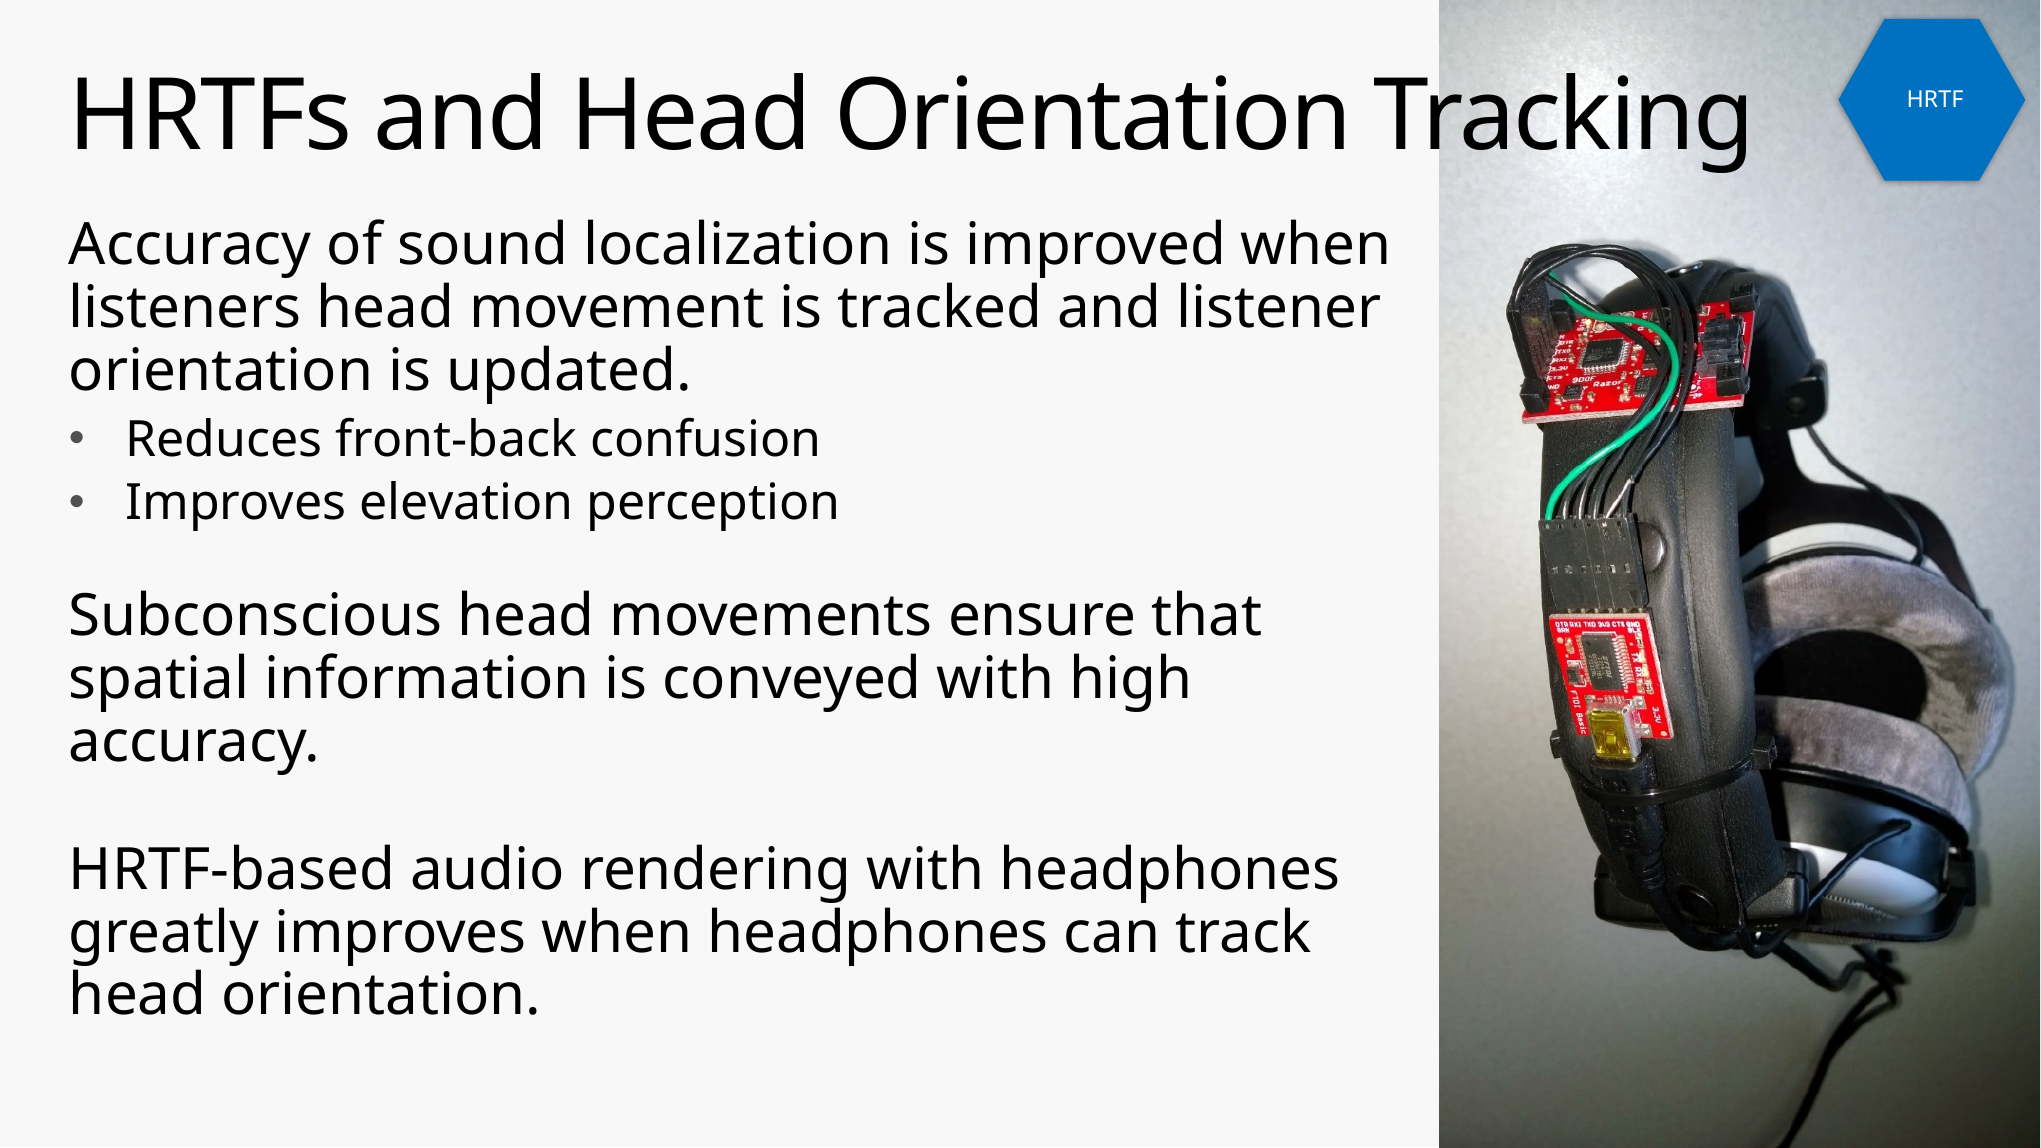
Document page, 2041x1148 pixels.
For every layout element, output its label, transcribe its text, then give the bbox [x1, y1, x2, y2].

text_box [1838, 18, 2026, 181]
picture [1439, 0, 2041, 1148]
list Accuracy of sound localization is improved when listeners head movement is tracked and listener orientation is updated. Reduces front-back confusion Improves elevation perception Subconscious head movements ensure that spatial information is conveyed with high accuracy. HRTF-based audio rendering with headphones greatly improves when headphones can track head orientation. [45, 199, 1439, 1000]
title HRTFs and Head Orientation Tracking [45, 48, 1439, 199]
